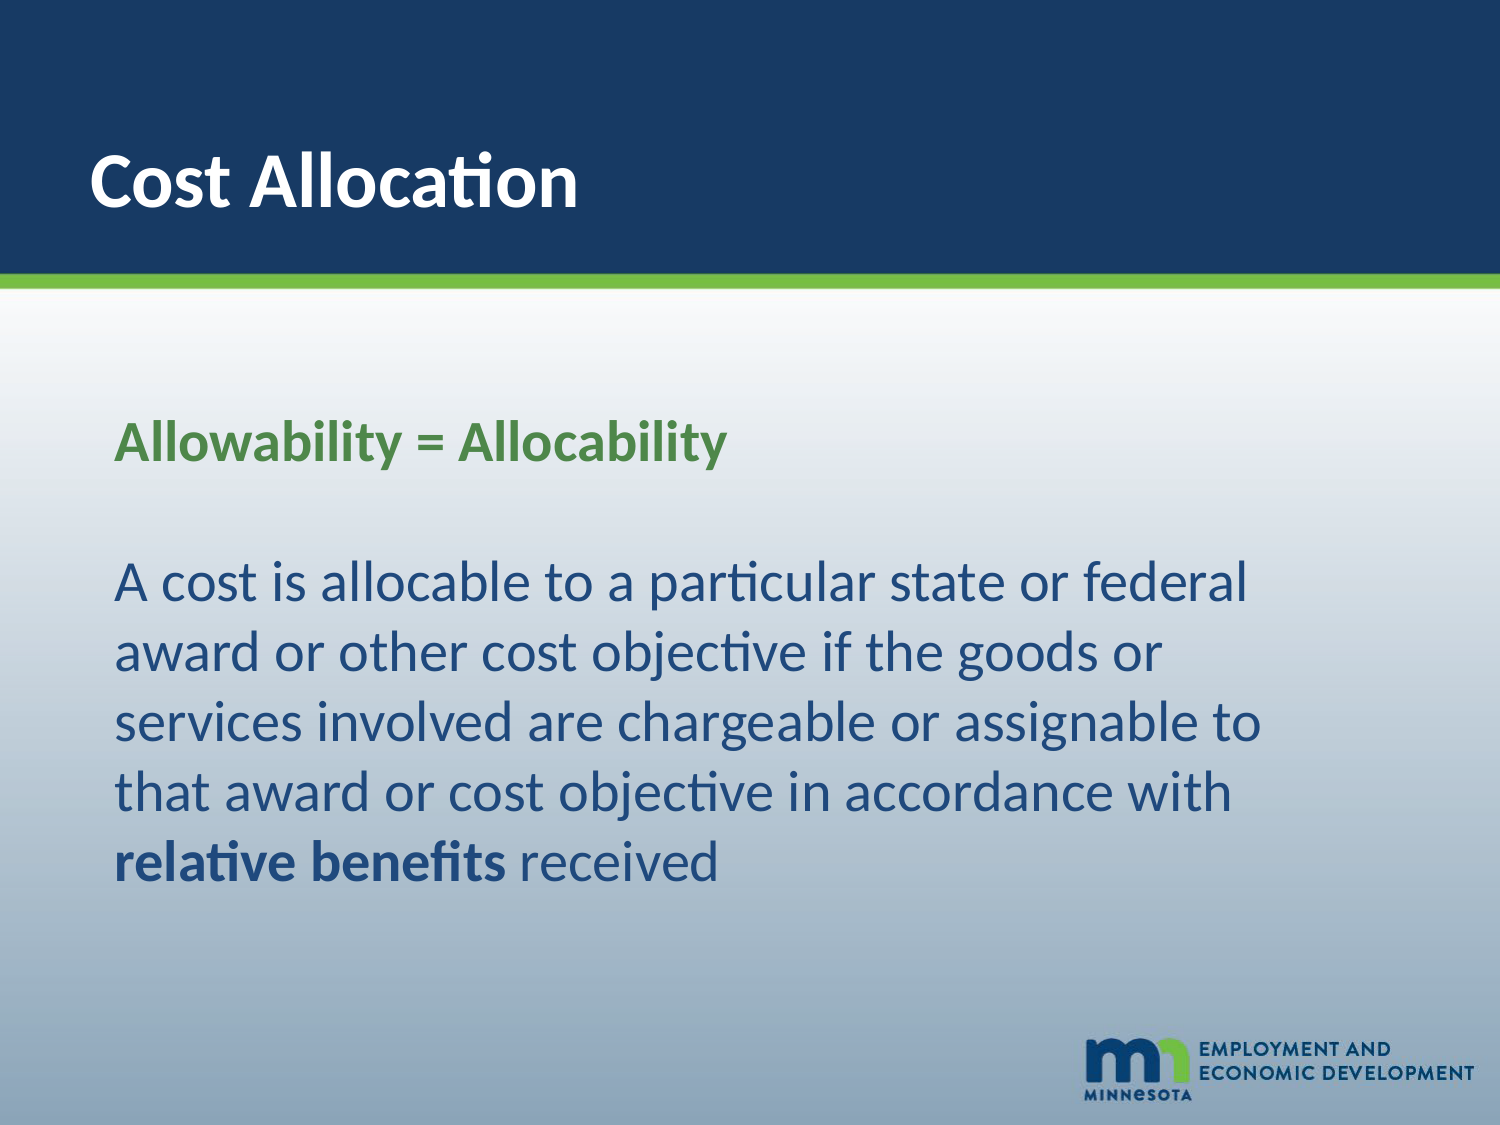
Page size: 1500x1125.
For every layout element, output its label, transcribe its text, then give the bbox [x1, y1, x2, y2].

text_box Allowability = Allocability A cost is allocable to a particular state or federal award or other cost objective if the goods or services involved are chargeable or assignable to that award or cost objective in accordance with relative benefits received [99, 395, 1325, 901]
picture [0, 0, 1500, 1125]
title Cost Allocation [87, 126, 750, 317]
